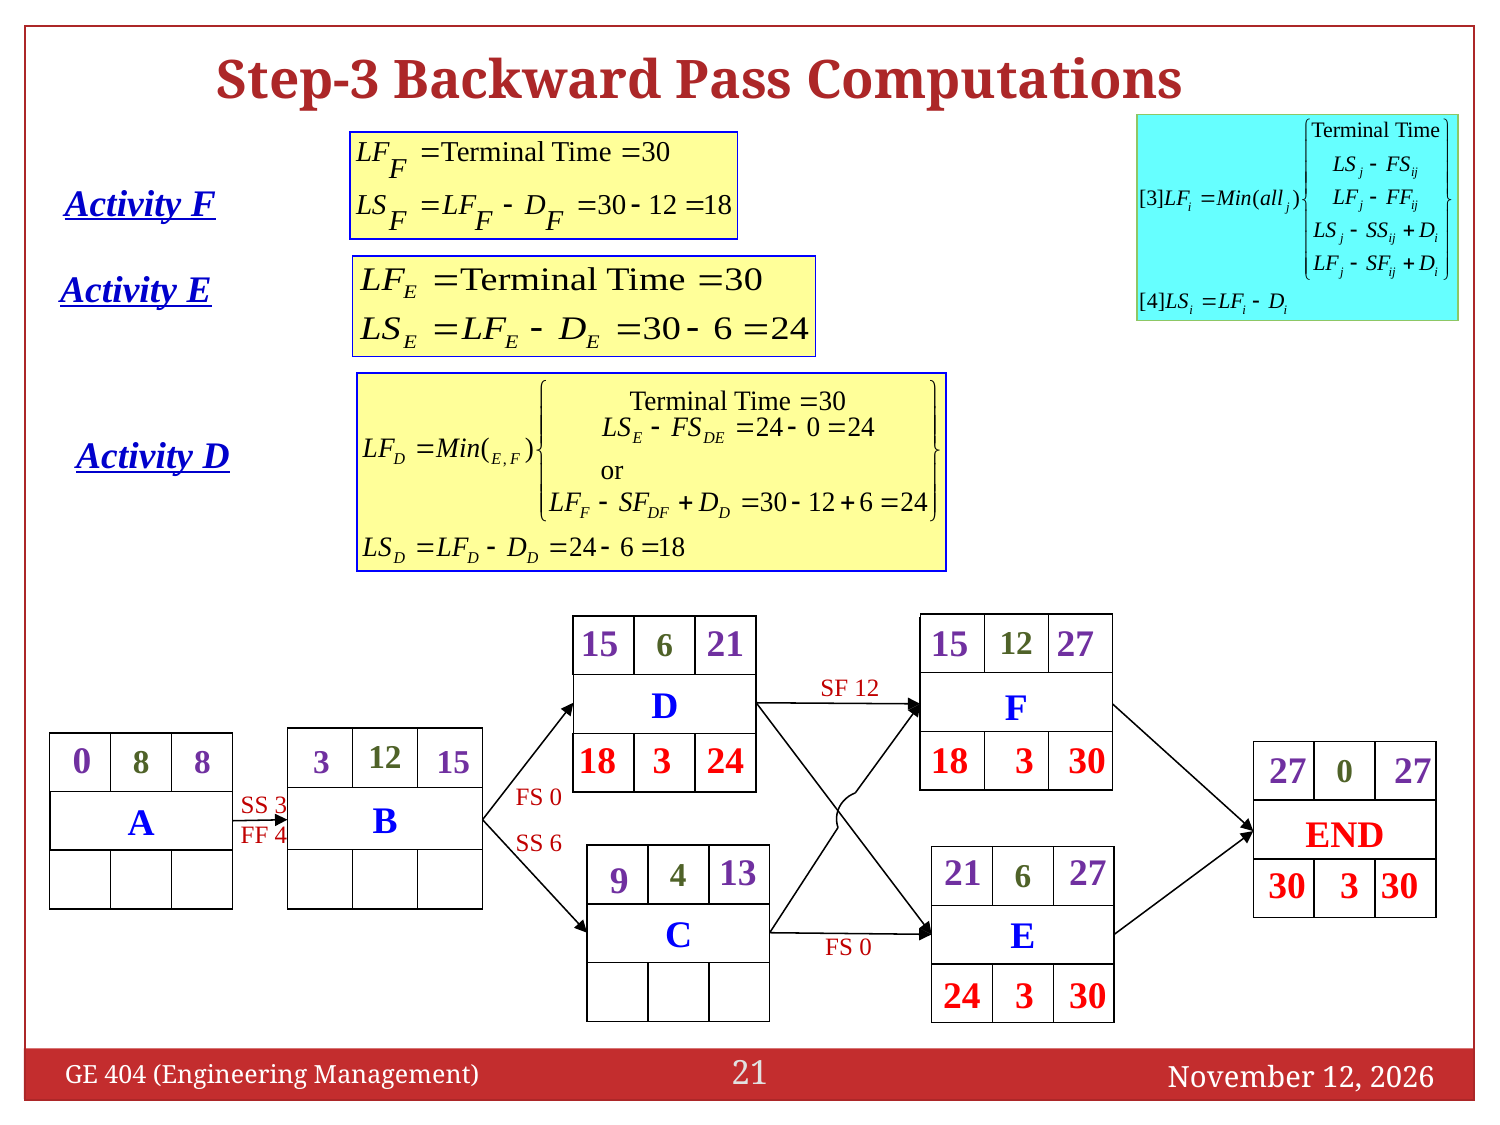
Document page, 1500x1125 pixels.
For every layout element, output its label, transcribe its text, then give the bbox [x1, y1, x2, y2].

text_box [49, 610, 1451, 1023]
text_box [61, 373, 946, 571]
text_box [45, 256, 815, 357]
title Step-3 Backward Pass Computations [0, 37, 1400, 116]
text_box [49, 132, 737, 239]
footer GE 404 (Engineering Management) [50, 1051, 638, 1112]
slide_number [950, 1050, 1450, 1111]
slide_number 21 [699, 1037, 800, 1110]
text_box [1137, 115, 1458, 321]
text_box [212, 634, 914, 991]
